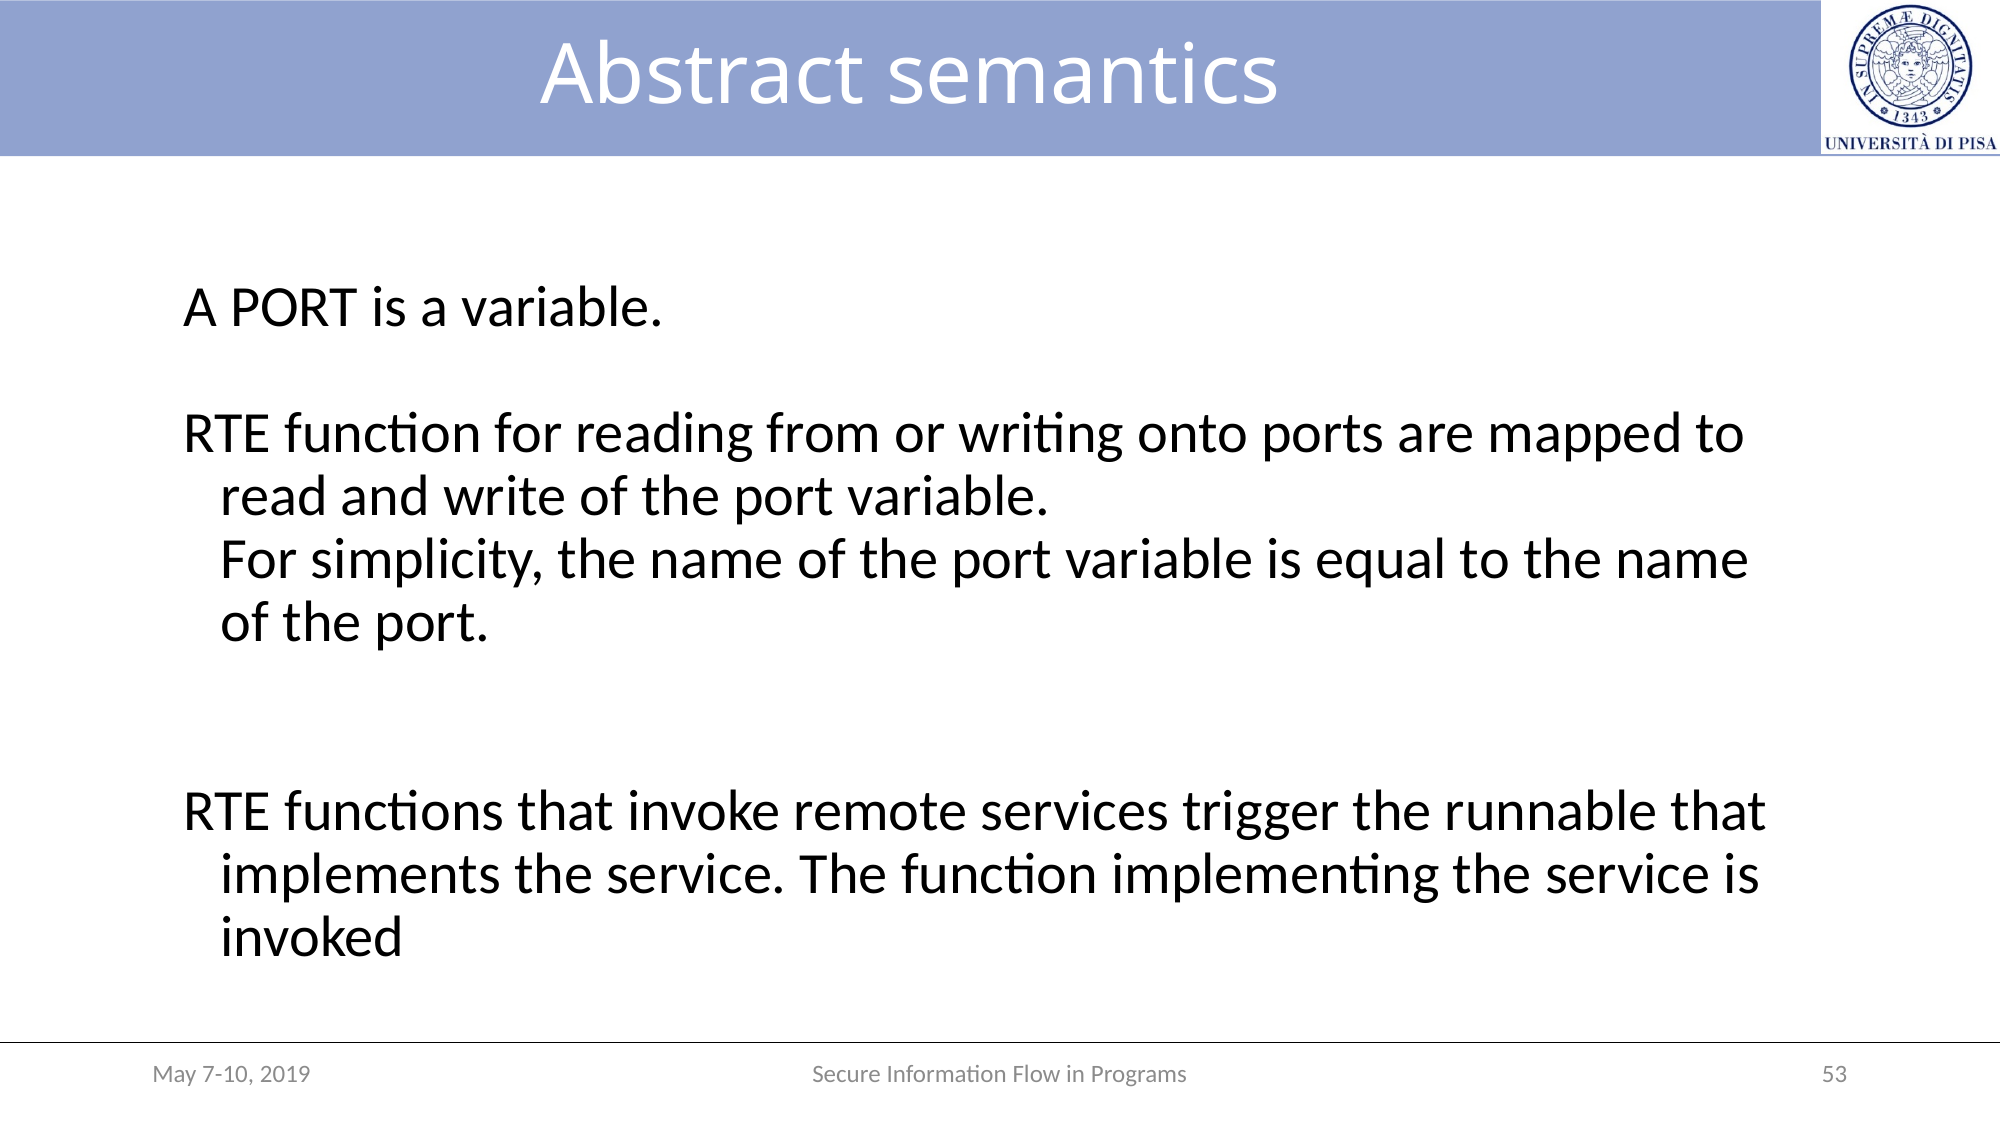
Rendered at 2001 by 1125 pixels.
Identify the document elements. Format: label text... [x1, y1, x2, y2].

title Abstract semantics [0, 0, 1822, 154]
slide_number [137, 1042, 588, 1103]
picture [1822, 0, 2000, 154]
slide_number 53 [1412, 1042, 1863, 1103]
list A PORT is a variable. RTE function for reading from or writing onto ports are mapped to read and write of the port variable. For simplicity, the name of the port variable is equal to the name of the port. RTE functions that invoke remote services trigger the runnable that implements the service. The function implementing the service is invoked [168, 268, 1804, 983]
footer Secure Information Flow in Programs [662, 1042, 1338, 1103]
